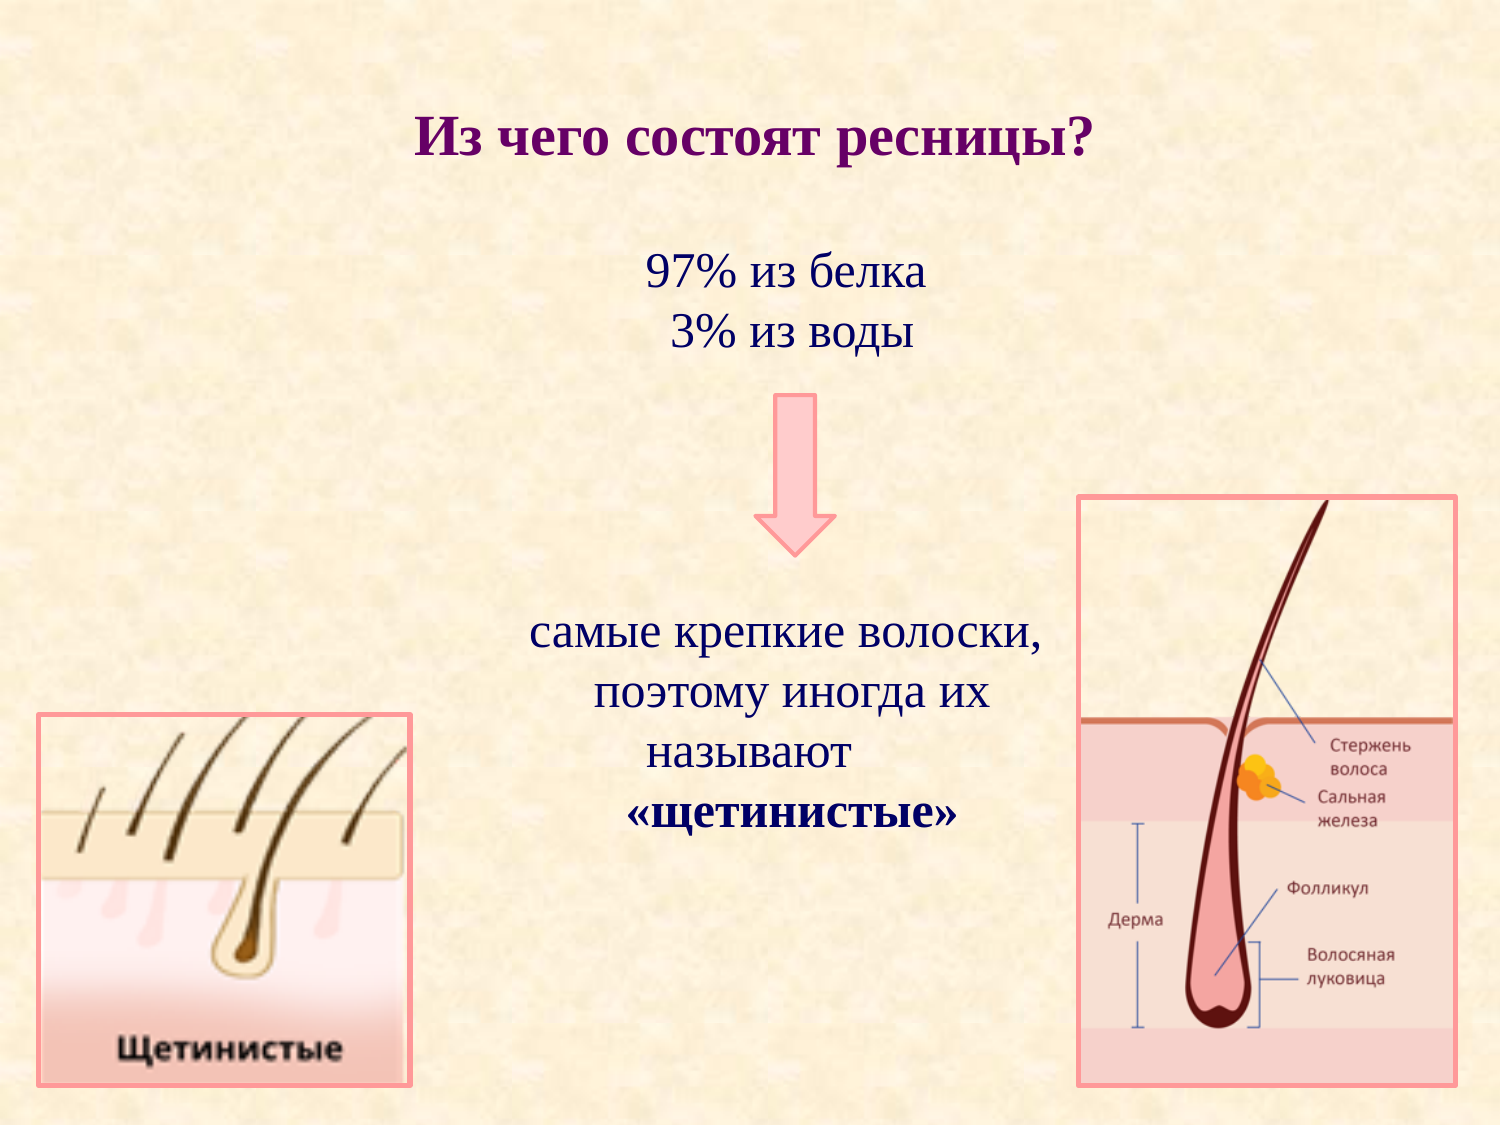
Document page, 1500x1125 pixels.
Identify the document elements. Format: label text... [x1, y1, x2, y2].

picture [0, 0, 1500, 1125]
text_box Из чего состоят ресницы? 97% из белка 3% из воды самые крепкие волоски, поэтому иногда их называют «щетинистые» [399, 90, 1111, 855]
text_box [753, 393, 837, 558]
